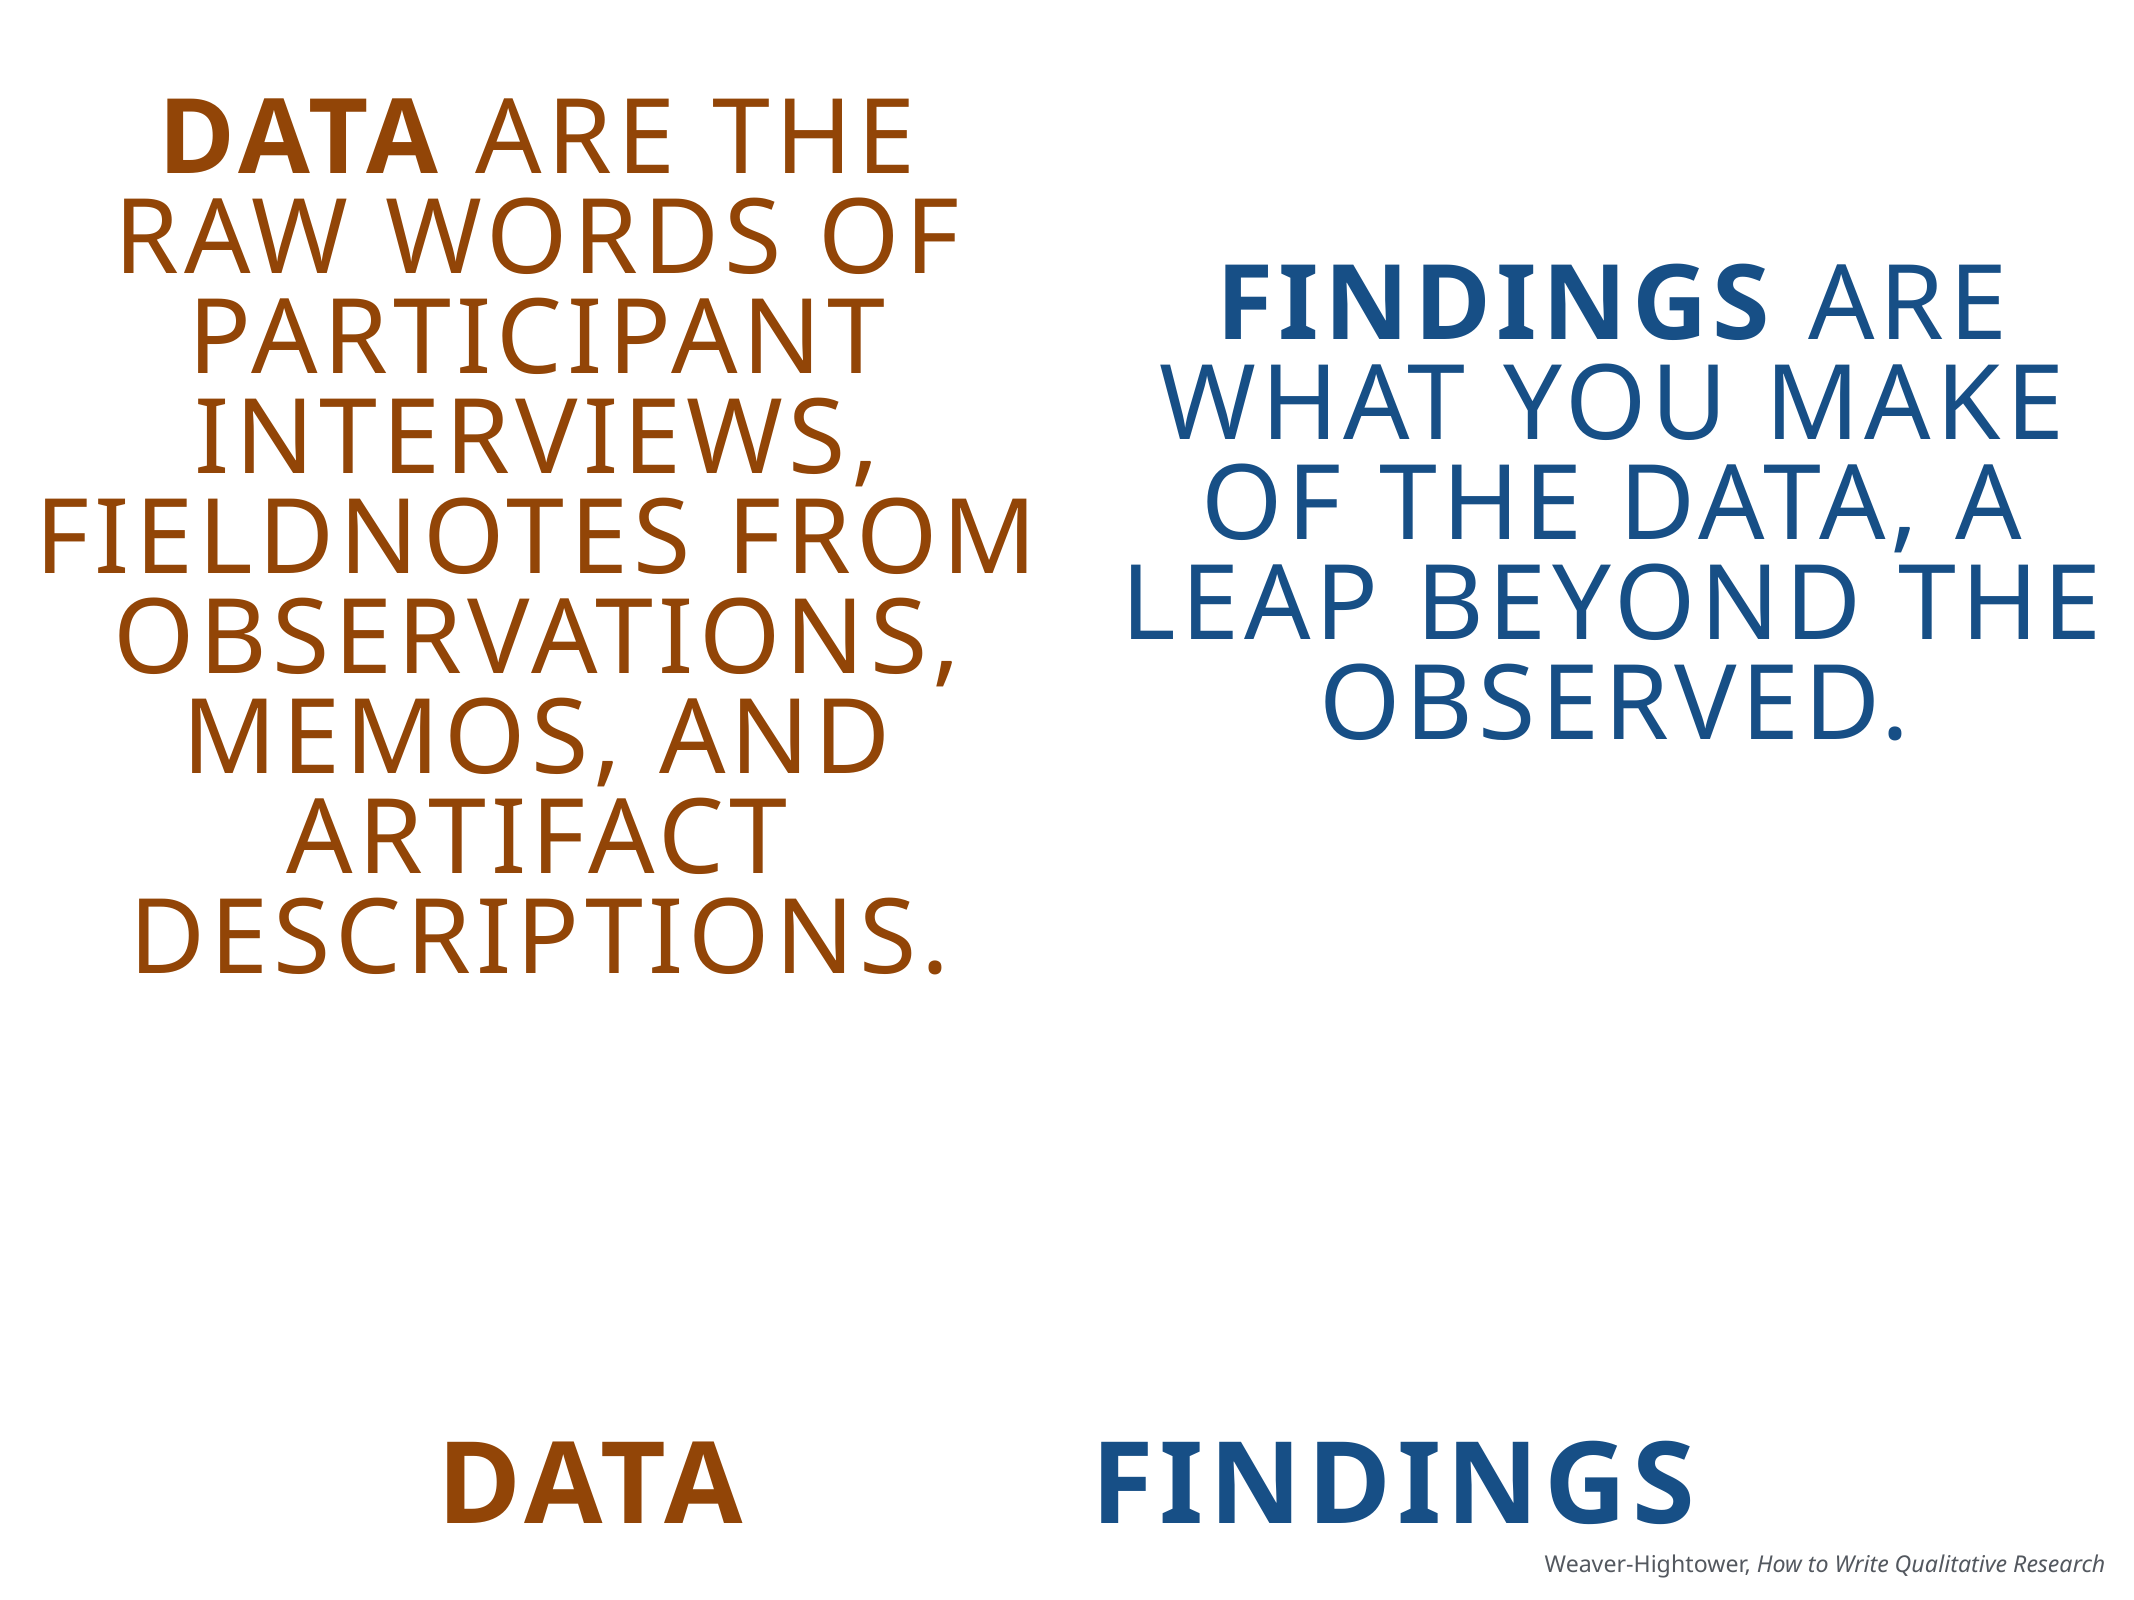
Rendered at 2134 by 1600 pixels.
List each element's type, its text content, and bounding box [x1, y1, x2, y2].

text_box Findings are what you make of the data, a leap beyond the observed. [1109, 259, 2121, 786]
title The difference between Data and Findings [232, 1225, 1901, 1546]
text_box Data are the raw words of participant interviews, fieldnotes from observations, memos, and artifact descriptions. [34, 93, 1046, 1022]
